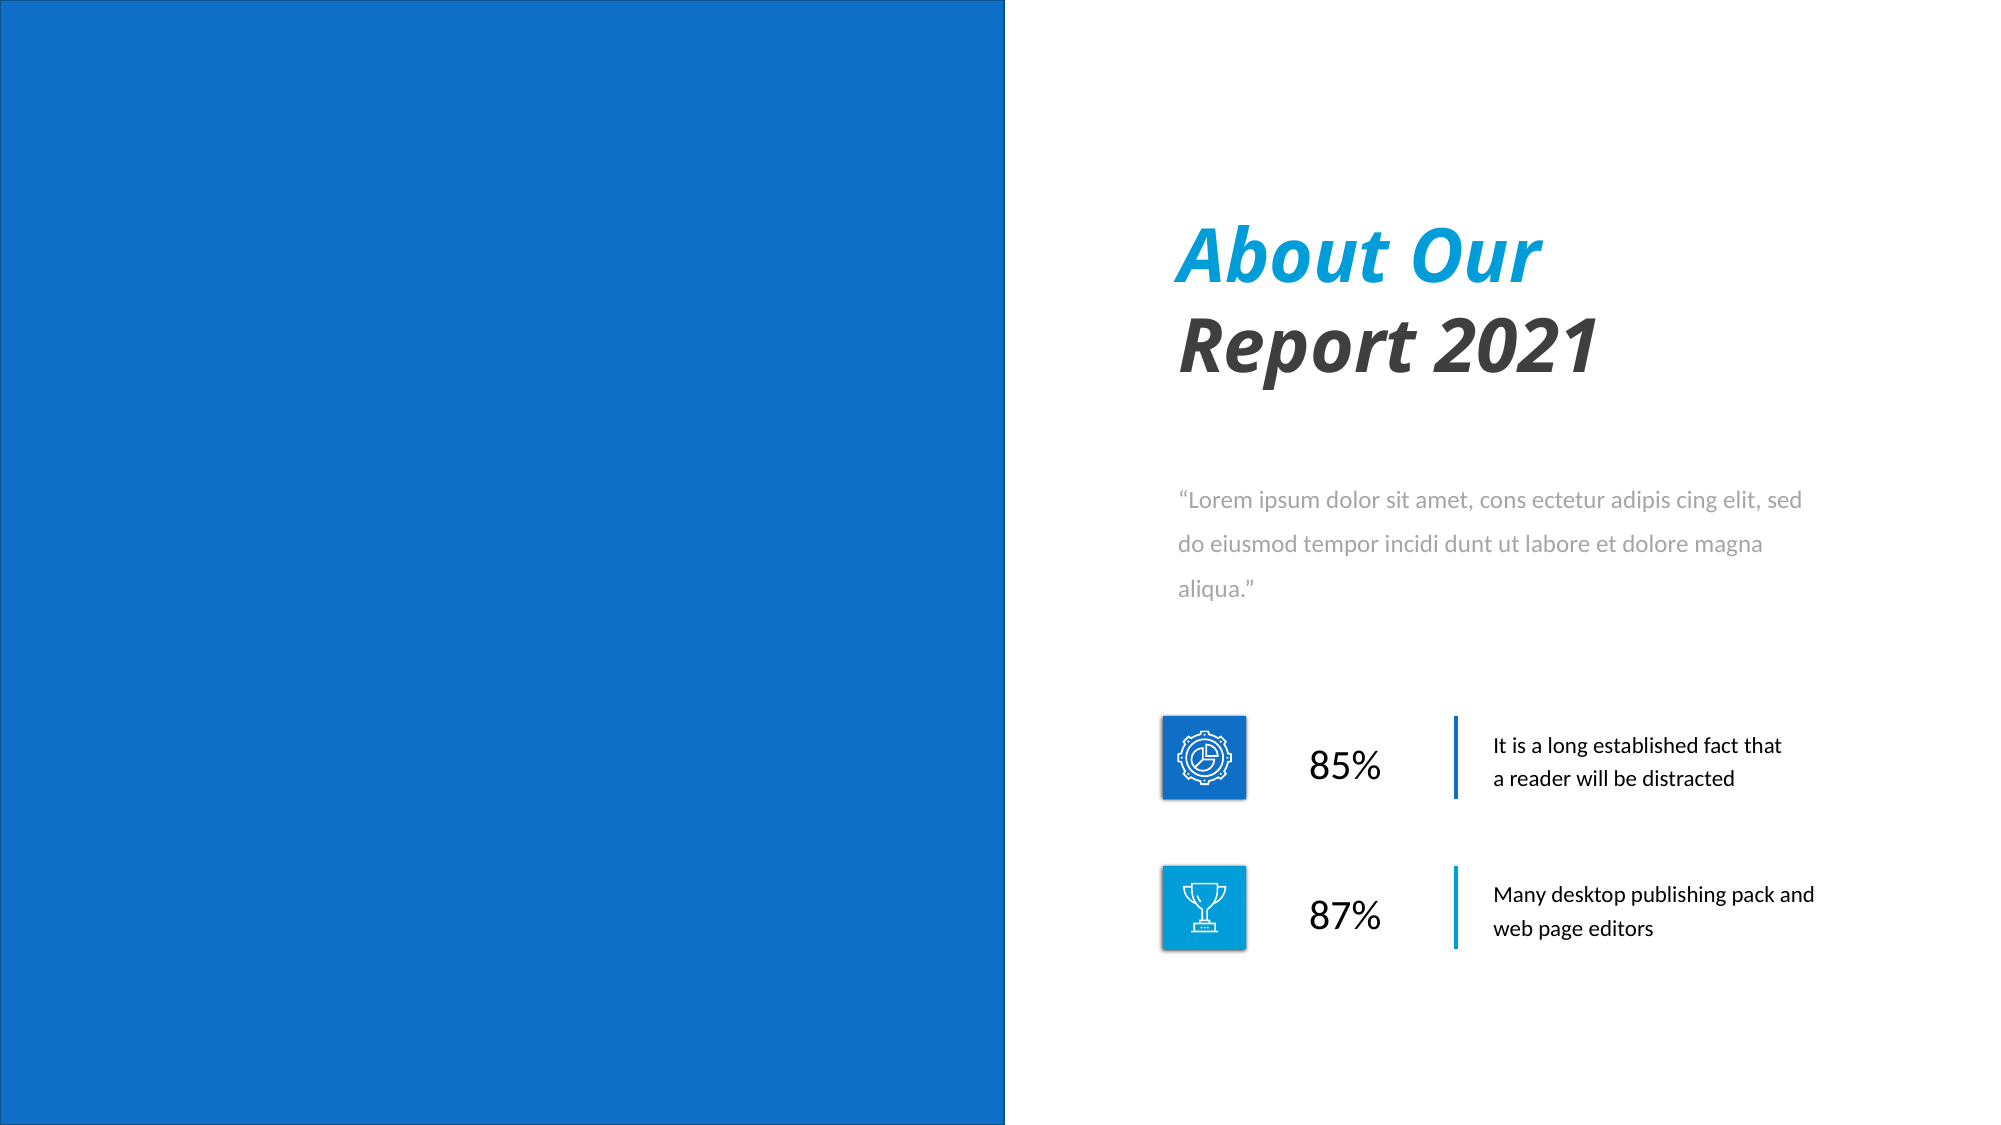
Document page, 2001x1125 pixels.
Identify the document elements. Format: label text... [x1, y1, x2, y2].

text_box About Our Report 2021 [1163, 200, 1861, 396]
text_box “Lorem ipsum dolor sit amet, cons ectetur adipis cing elit, sed do eiusmod tempor incidi dunt ut labore et dolore magna aliqua.” [1163, 460, 1830, 611]
text_box [0, 0, 1005, 1125]
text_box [1162, 715, 1875, 800]
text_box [1162, 865, 1875, 950]
